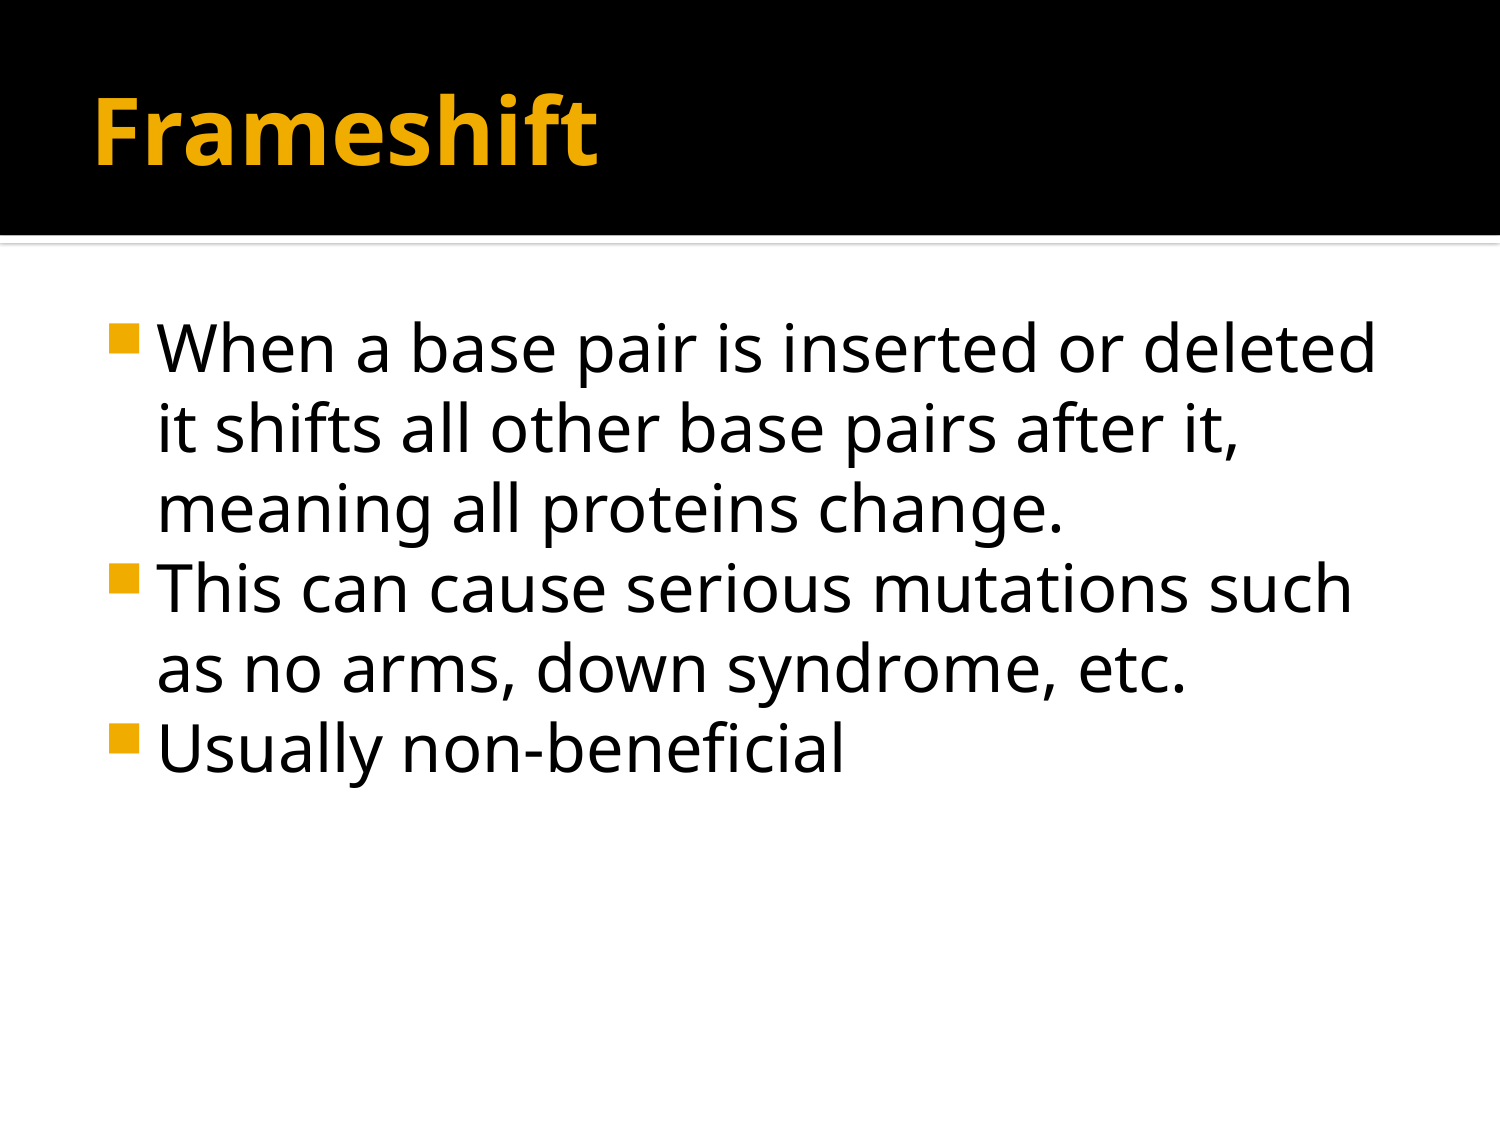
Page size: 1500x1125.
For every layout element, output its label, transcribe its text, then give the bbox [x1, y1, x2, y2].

list When a base pair is inserted or deleted it shifts all other base pairs after it, meaning all proteins change. This can cause serious mutations such as no arms, down syndrome, etc. Usually non-beneficial [75, 291, 1425, 1050]
title Frameshift [75, 25, 1425, 231]
